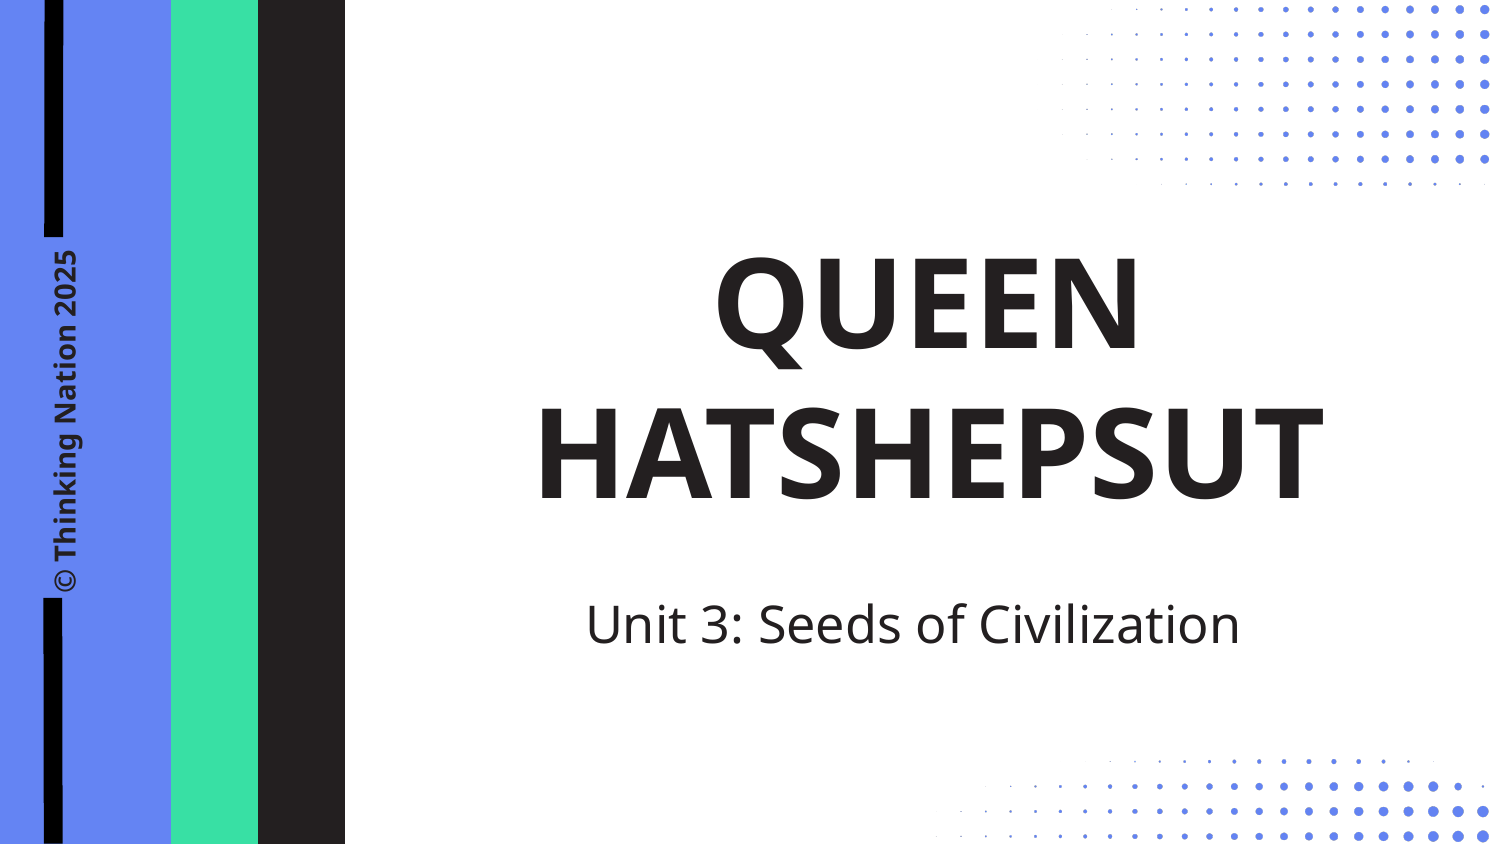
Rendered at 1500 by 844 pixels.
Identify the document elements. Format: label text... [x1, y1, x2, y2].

text_box [1037, 0, 1500, 186]
text_box [911, 759, 1500, 844]
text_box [0, 0, 346, 844]
text_box QUEEN HATSHEPSUT [395, 223, 1463, 524]
text_box Unit 3: Seeds of Civilization [395, 591, 1432, 655]
